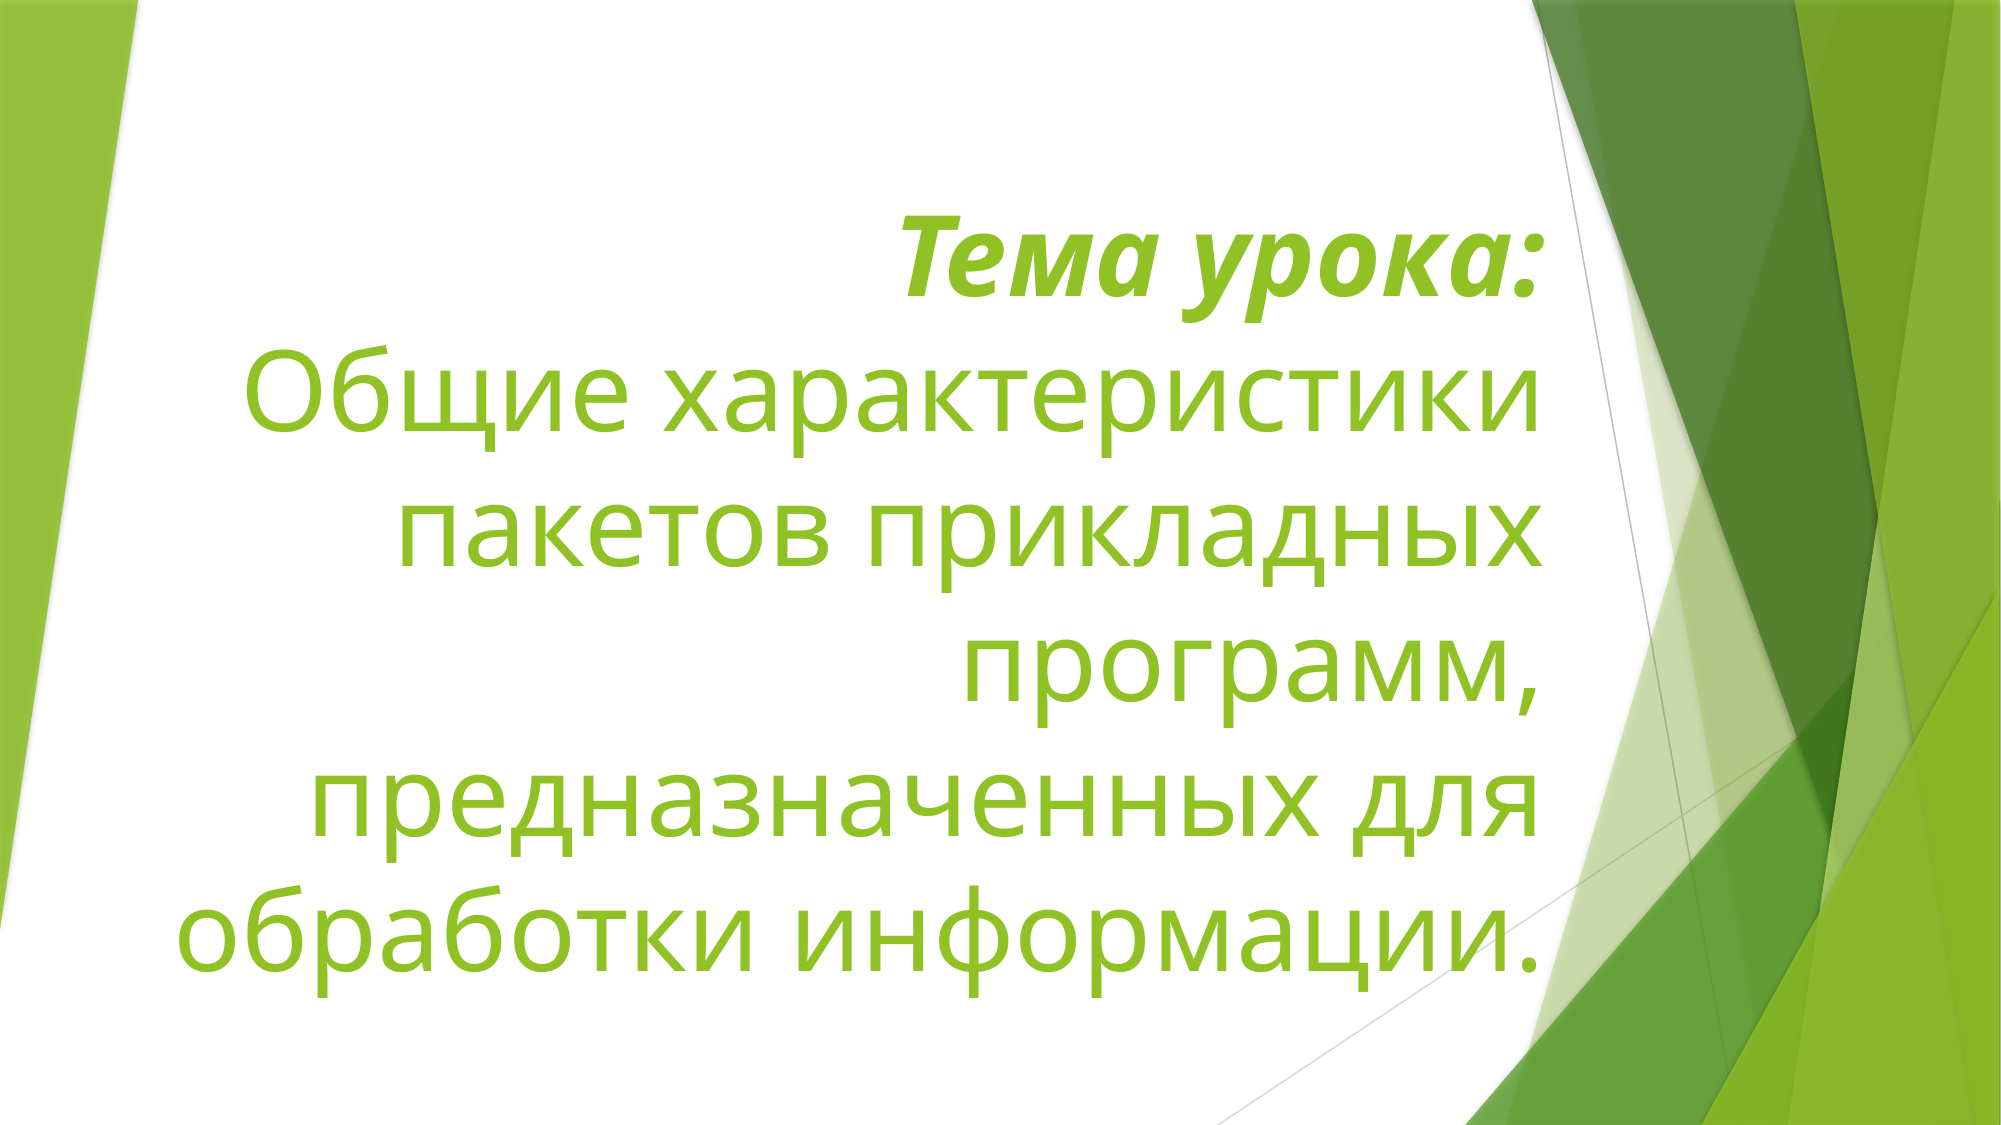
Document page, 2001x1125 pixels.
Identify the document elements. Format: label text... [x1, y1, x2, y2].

title Тема урока: Общие характеристики пакетов прикладных программ, предназначенных для обработки информации. [42, 149, 1561, 1002]
